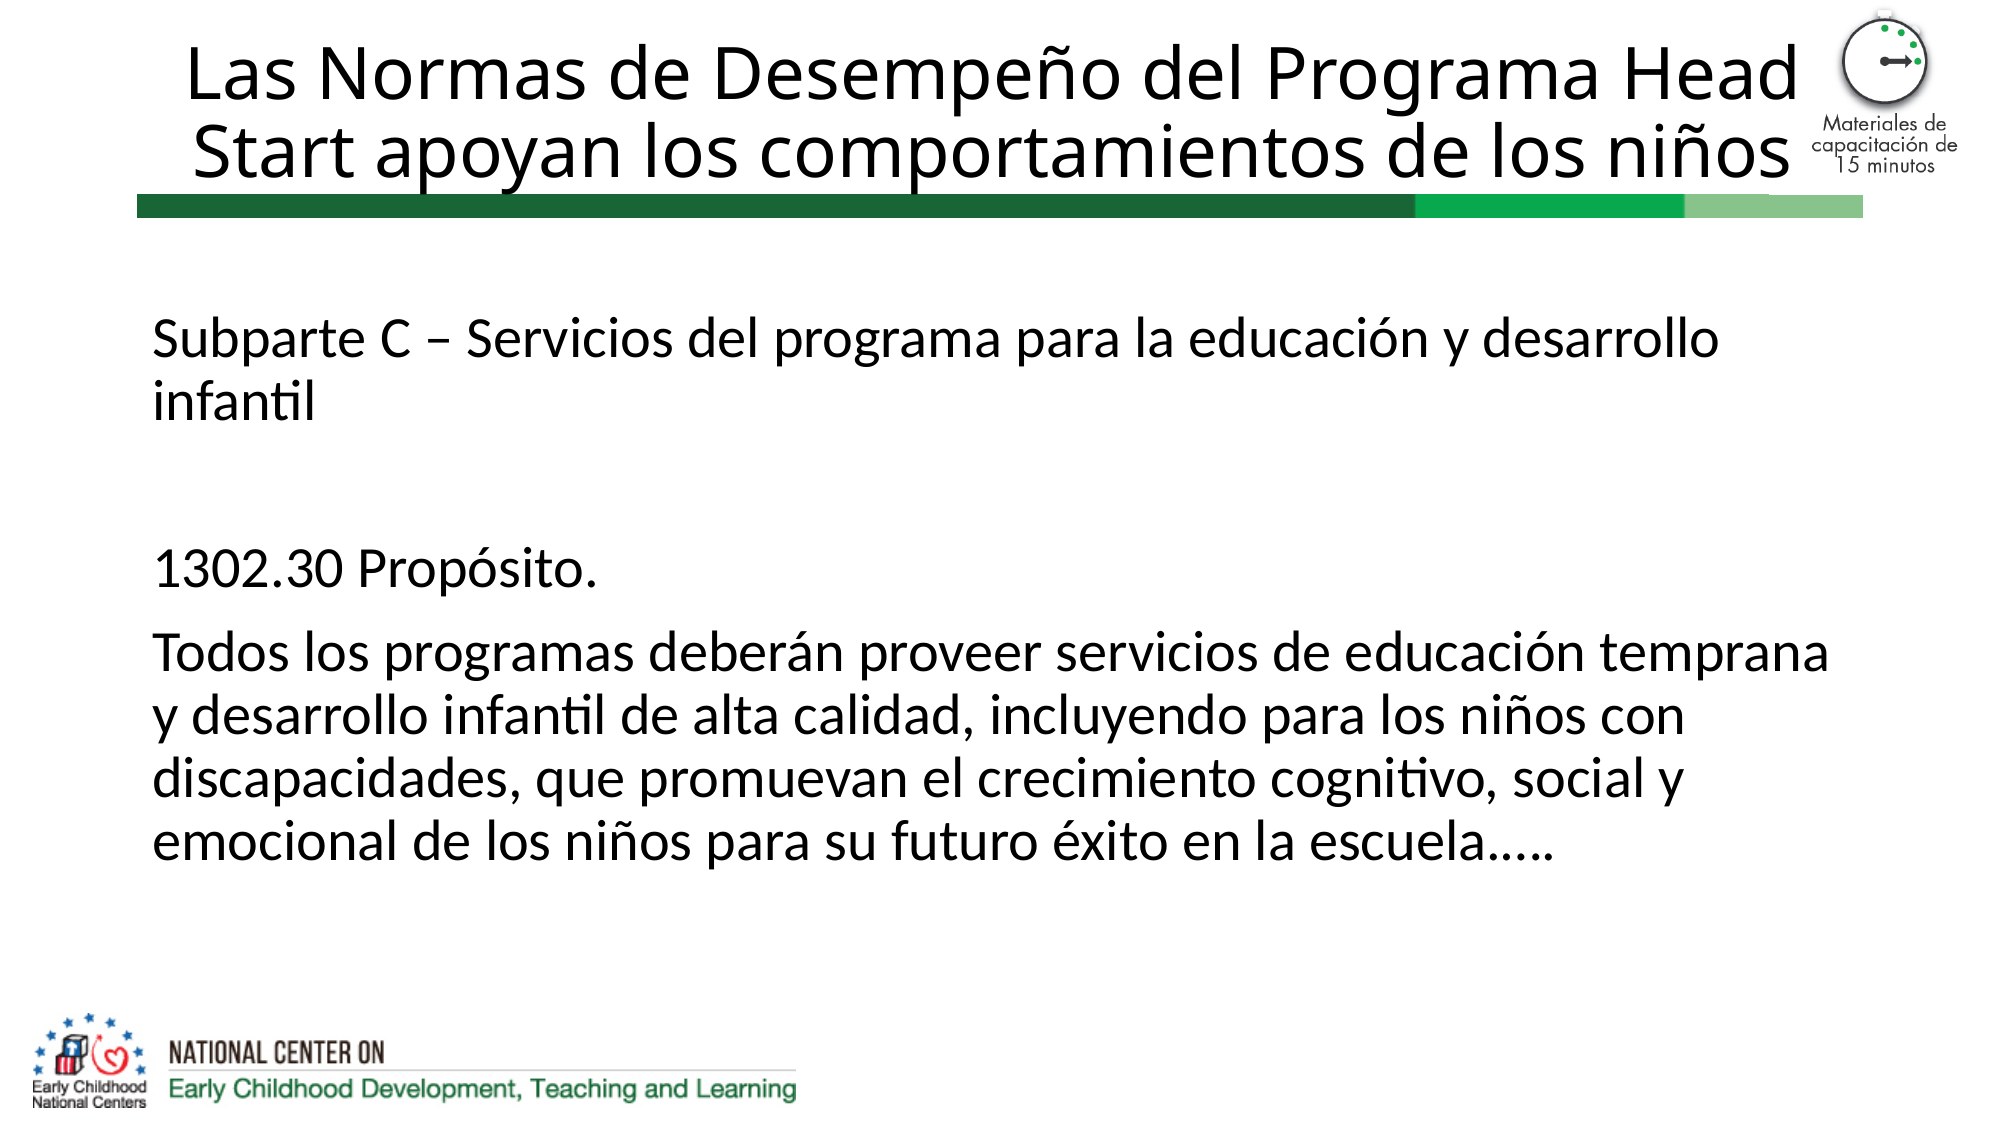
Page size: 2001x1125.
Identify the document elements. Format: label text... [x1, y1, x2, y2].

list Subparte C – Servicios del programa para la educación y desarrollo infantil 1302.30 Propósito. Todos los programas deberán proveer servicios de educación temprana y desarrollo infantil de alta calidad, incluyendo para los niños con discapacidades, que promuevan el crecimiento cognitivo, social y emocional de los niños para su futuro éxito en la escuela.…. [137, 299, 1863, 1014]
picture [1769, 0, 2000, 218]
picture [33, 1013, 796, 1108]
title Las Normas de Desempeño del Programa Head Start apoyan los comportamientos de los niños [137, 13, 1849, 218]
